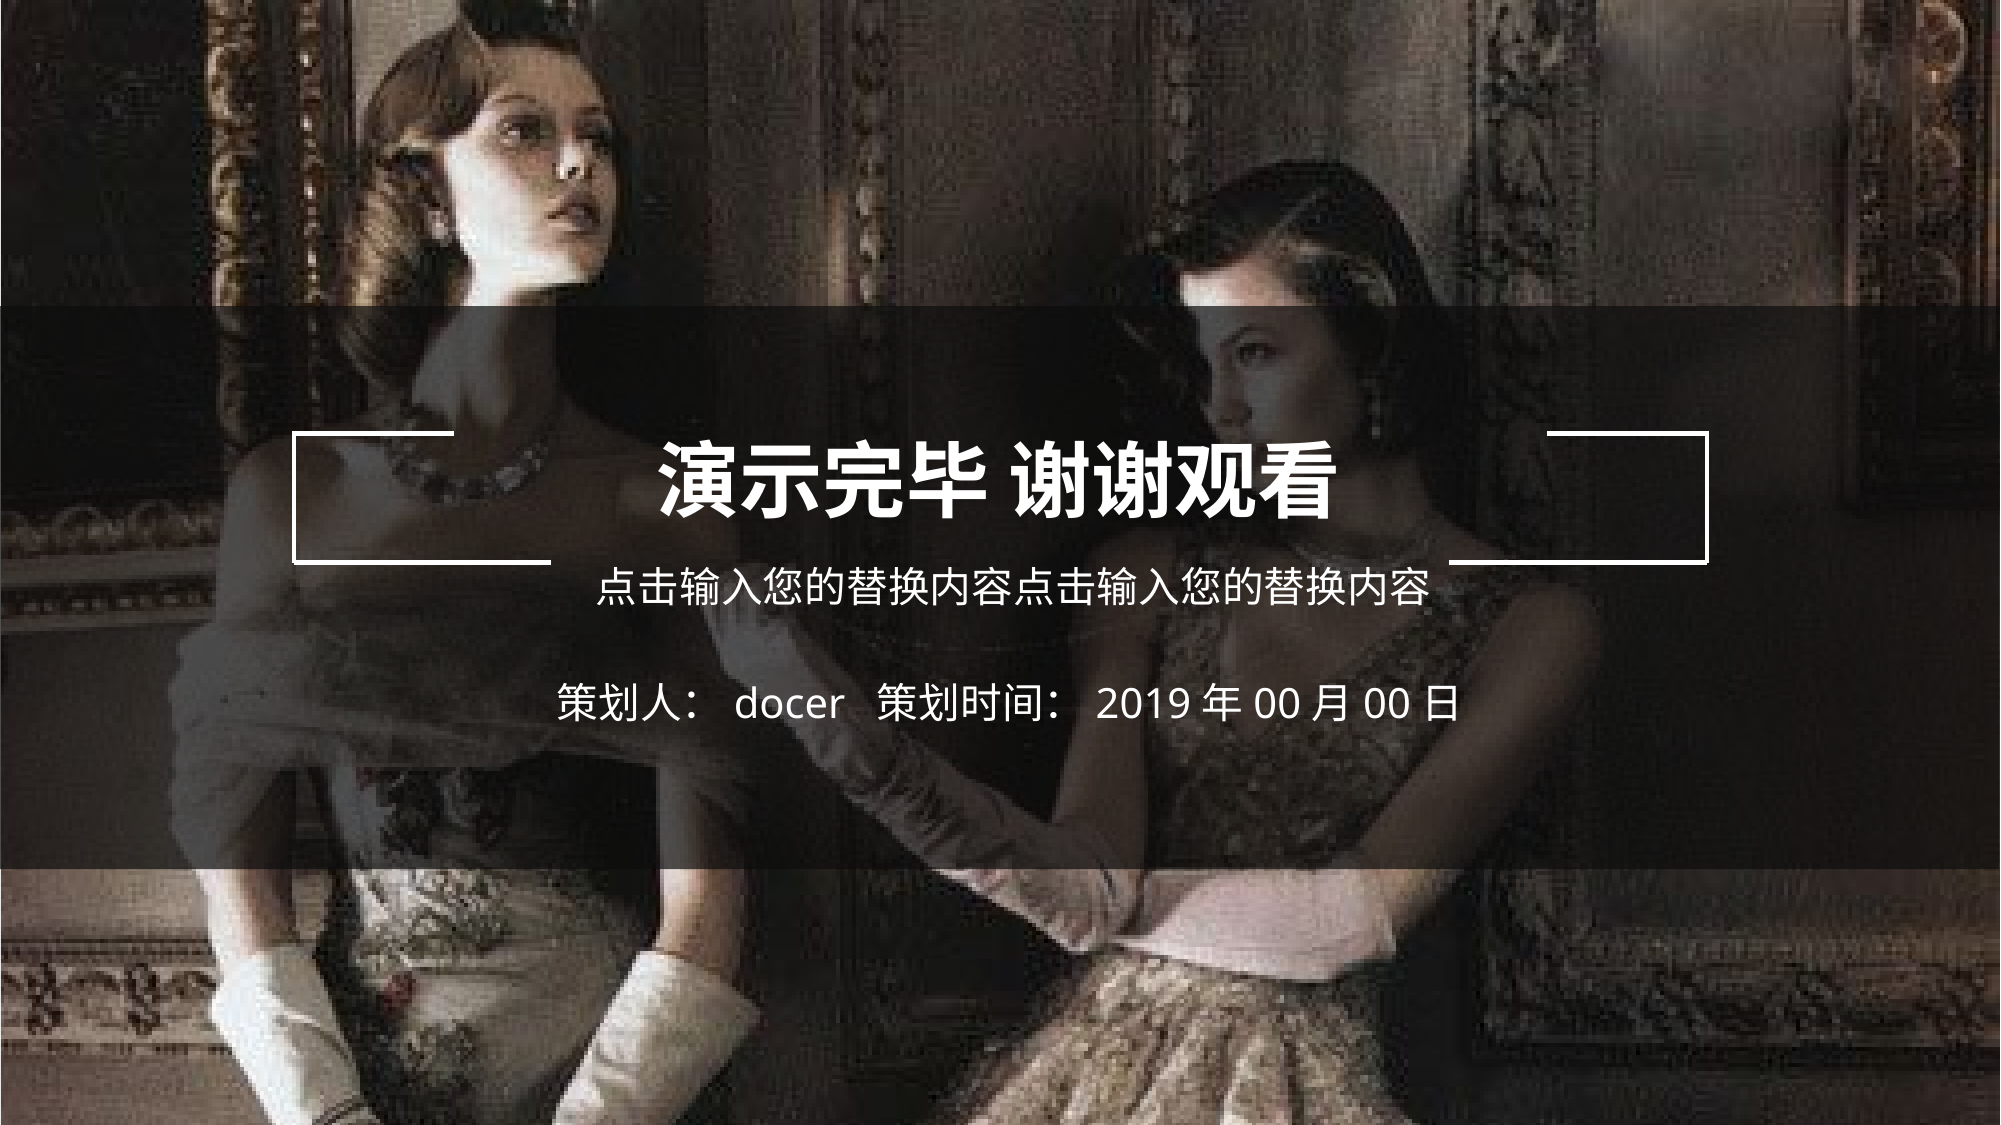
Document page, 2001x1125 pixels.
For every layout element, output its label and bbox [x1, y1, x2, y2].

text_box [293, 430, 1707, 563]
picture [0, 0, 2000, 1125]
